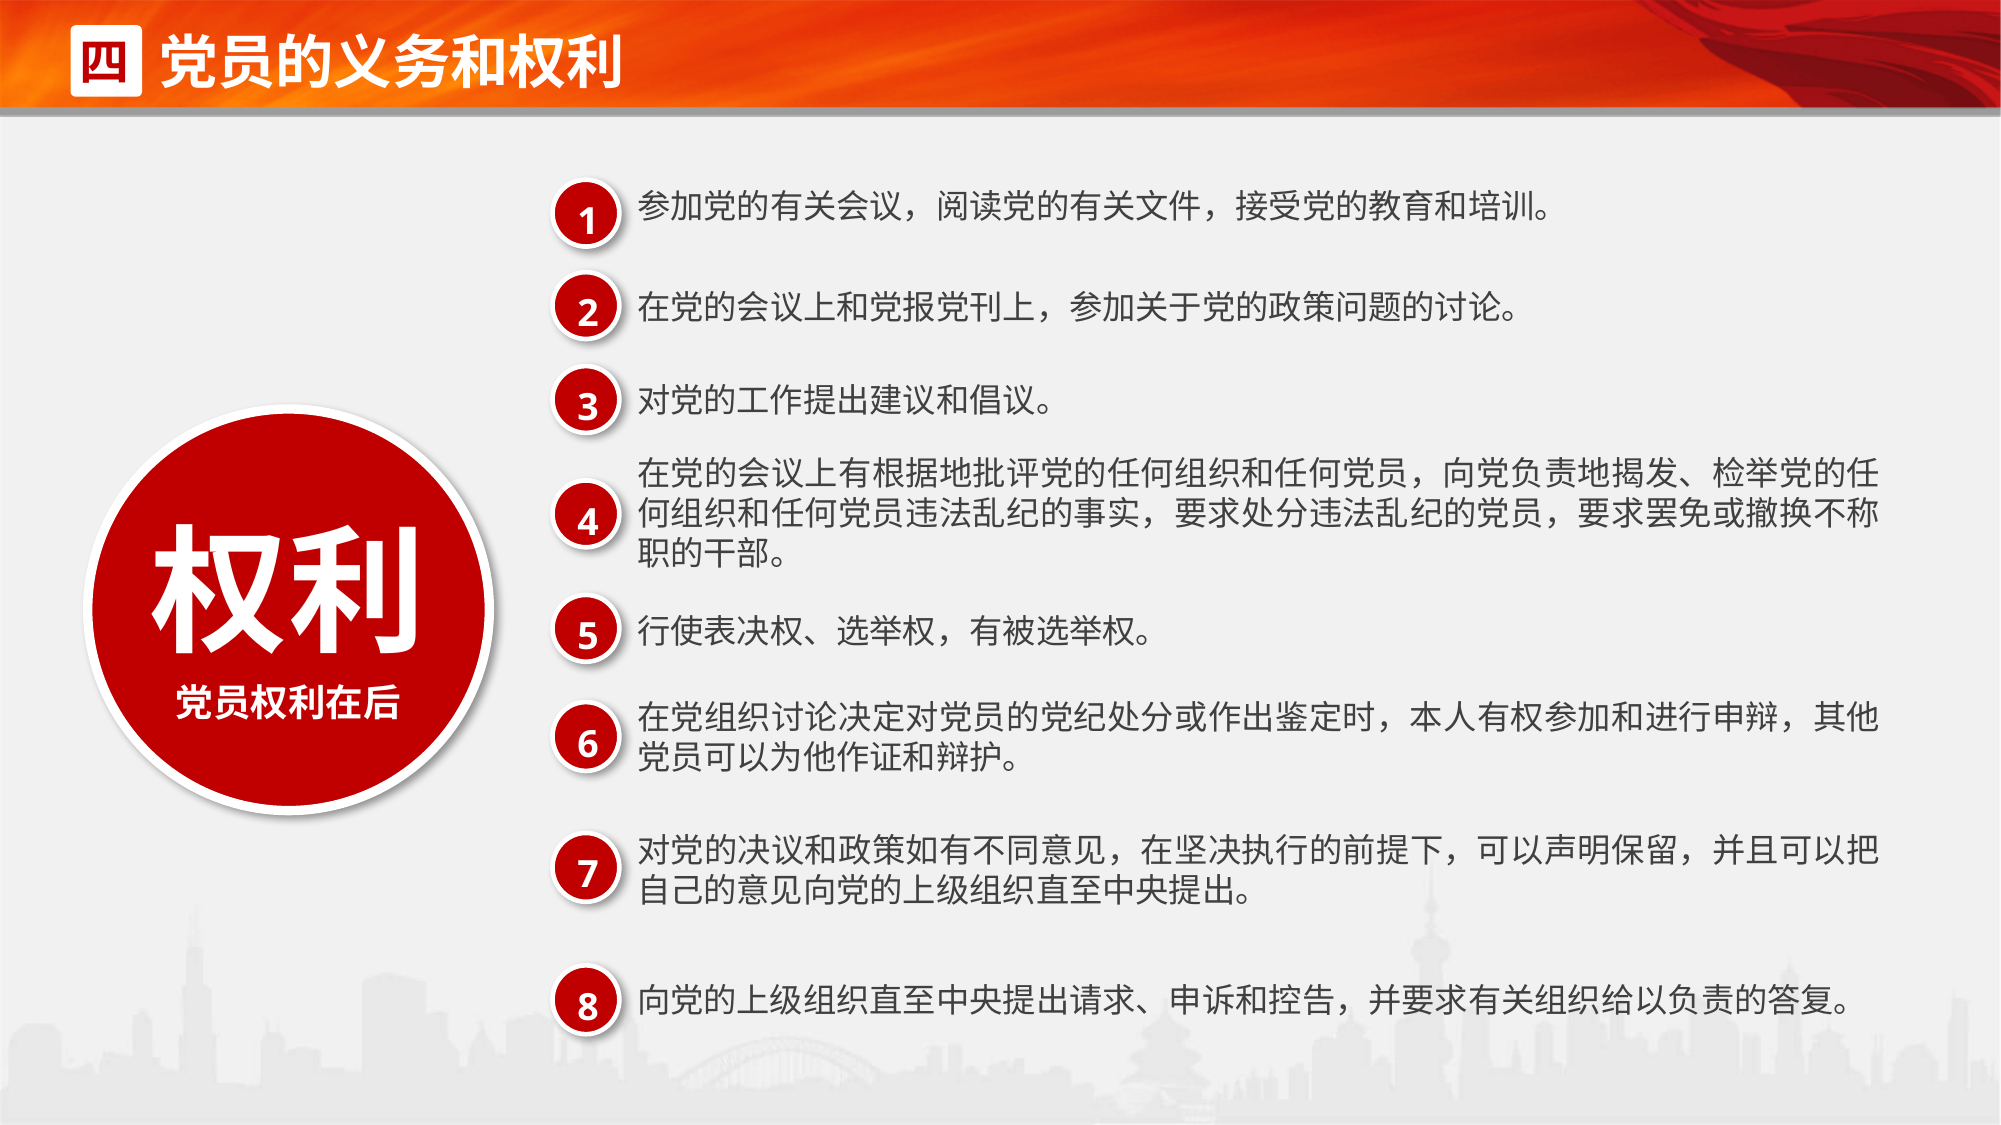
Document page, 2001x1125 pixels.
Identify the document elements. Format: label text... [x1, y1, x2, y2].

text_box 在党组织讨论决定对党员的党纪处分或作出鉴定时，本人有权参加和进行申辩，其他党员可以为他作证和辩护。 [622, 688, 1895, 784]
text_box 对党的工作提出建议和倡议。 [622, 371, 1895, 427]
text_box [87, 408, 490, 811]
text_box 6 [552, 702, 620, 771]
text_box 5 [552, 594, 620, 662]
text_box 向党的上级组织直至中央提出请求、申诉和控告，并要求有关组织给以负责的答复。 [622, 971, 1895, 1027]
text_box 7 [552, 832, 620, 902]
text_box 4 [552, 480, 620, 548]
text_box 8 [552, 965, 620, 1035]
text_box 2 [552, 272, 620, 340]
text_box 参加党的有关会议，阅读党的有关文件，接受党的教育和培训。 [622, 177, 1895, 233]
text_box 党员的义务和权利 [144, 18, 954, 103]
picture [0, 0, 2001, 1125]
text_box 1 [552, 179, 620, 247]
text_box 权利 [136, 497, 441, 677]
text_box 3 [552, 366, 620, 433]
text_box 党员权利在后 [161, 671, 416, 732]
text_box 在党的会议上有根据地批评党的任何组织和任何党员，向党负责地揭发、检举党的任何组织和任何党员违法乱纪的事实，要求处分违法乱纪的党员，要求罢免或撤换不称职的干部。 [622, 445, 1895, 580]
text_box 对党的决议和政策如有不同意见，在坚决执行的前提下，可以声明保留，并且可以把自己的意见向党的上级组织直至中央提出。 [622, 821, 1895, 917]
text_box 行使表决权、选举权，有被选举权。 [622, 602, 1895, 658]
text_box 在党的会议上和党报党刊上，参加关于党的政策问题的讨论。 [622, 278, 1895, 334]
text_box 四 [64, 22, 145, 98]
